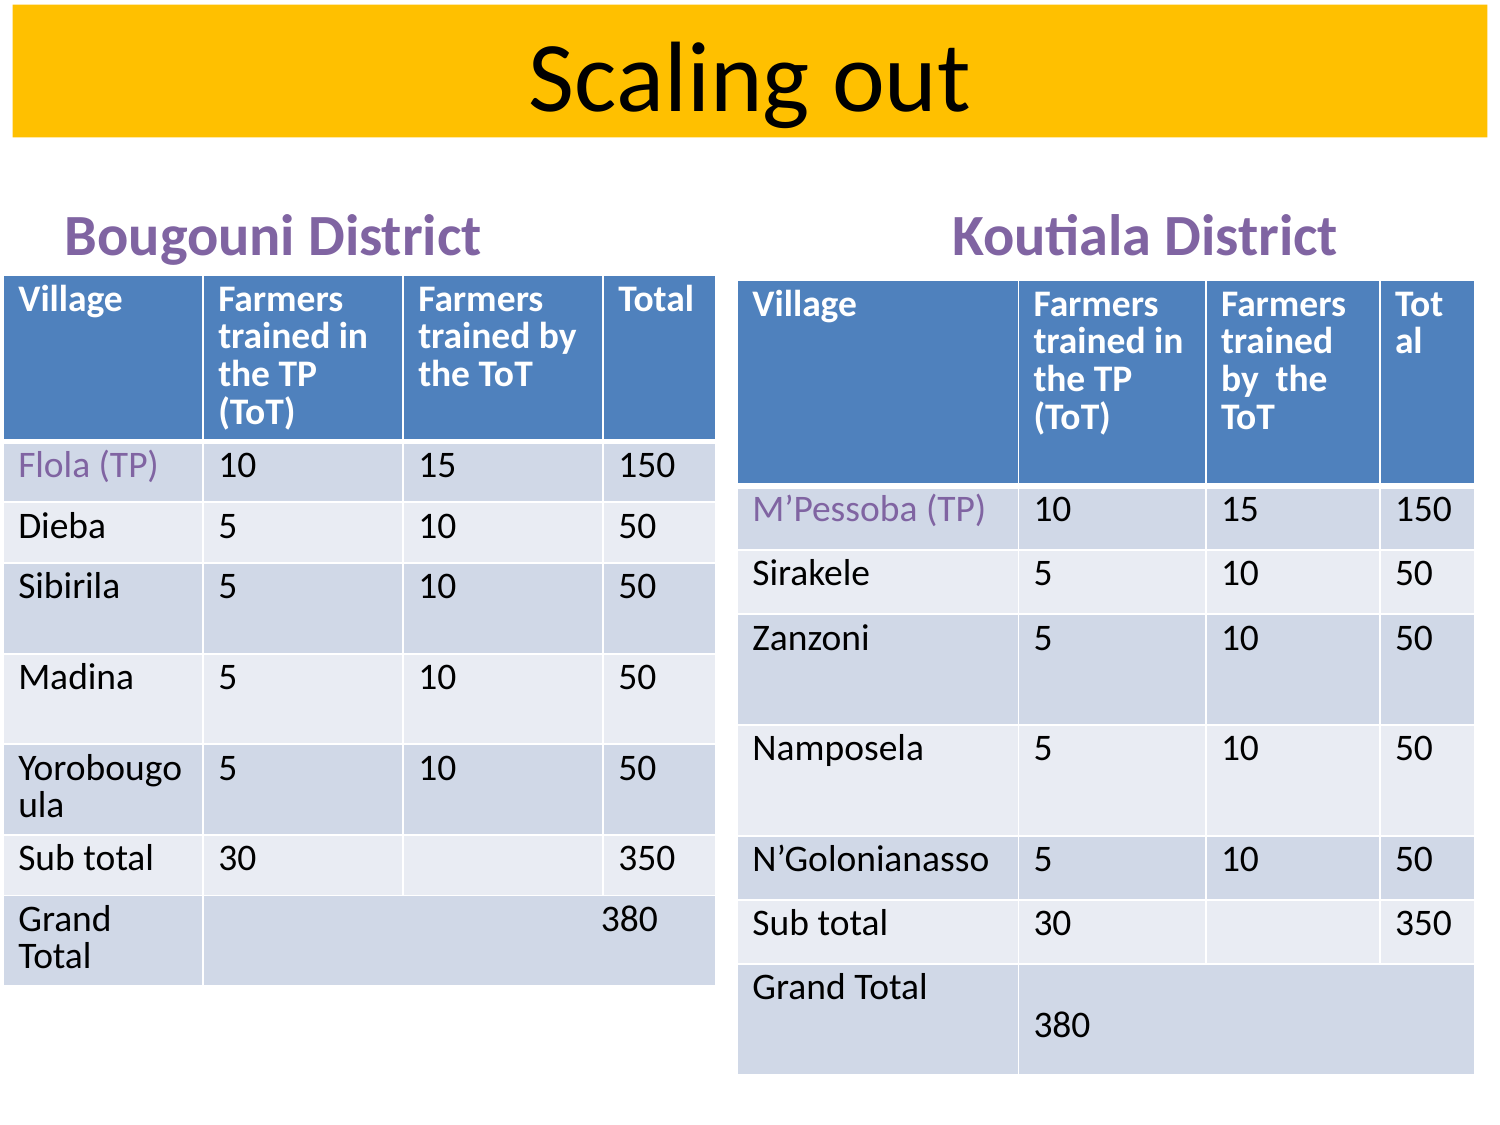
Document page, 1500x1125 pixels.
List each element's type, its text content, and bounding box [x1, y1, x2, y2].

table_cell 5 [1019, 615, 1205, 724]
table_cell Sub total [738, 901, 1018, 963]
table_cell 150 [604, 444, 715, 501]
text_box Koutiala District [937, 189, 1388, 275]
table_cell 10 [1207, 837, 1379, 899]
table_cell 150 [1381, 489, 1474, 549]
table_cell Sibirila [4, 564, 202, 653]
table_cell 10 [204, 444, 402, 501]
table_cell Madina [4, 655, 202, 743]
table_cell Dieba [4, 503, 202, 562]
table_header Village [738, 281, 1018, 483]
table_cell Sub total [4, 836, 202, 895]
table_cell N’Golonianasso [738, 837, 1018, 899]
table_header Farmers trained by the ToT [404, 276, 602, 439]
table_cell 10 [404, 564, 602, 653]
table_cell [1207, 901, 1379, 963]
table_header Farmers trained in the TP (ToT) [204, 276, 402, 439]
table_cell 50 [1381, 837, 1474, 899]
text_box Bougouni District [49, 189, 500, 275]
table_cell 50 [1381, 726, 1474, 835]
table_cell 5 [204, 564, 402, 653]
table_cell Flola (TP) [4, 444, 202, 501]
table_cell 50 [604, 564, 715, 653]
table_cell Grand Total [4, 896, 202, 985]
table_cell 50 [604, 655, 715, 743]
table_cell Namposela [738, 726, 1018, 835]
table_cell 5 [1019, 551, 1205, 613]
table_header Farmers trained by the ToT [1207, 281, 1379, 483]
table_cell 5 [1019, 837, 1205, 899]
table_cell 5 [204, 745, 402, 834]
table_cell 10 [1207, 615, 1379, 724]
table_header Village [4, 276, 202, 439]
table_header Total [604, 276, 715, 439]
table_cell M’Pessoba (TP) [738, 489, 1018, 549]
table_cell 10 [1019, 489, 1205, 549]
table_cell 10 [404, 503, 602, 562]
table_cell 5 [1019, 726, 1205, 835]
table_header Farmers trained in the TP (ToT) [1019, 281, 1205, 483]
title Scaling out [12, 4, 1488, 138]
table_cell Zanzoni [738, 615, 1018, 724]
table_cell Grand Total [738, 965, 1018, 1074]
table_cell 50 [604, 503, 715, 562]
table_cell 50 [1381, 551, 1474, 613]
table_cell 15 [404, 444, 602, 501]
table_cell 350 [604, 836, 715, 895]
table_cell 50 [1381, 615, 1474, 724]
table_cell 10 [1207, 726, 1379, 835]
table_cell 380 [1019, 965, 1474, 1074]
table_cell [404, 836, 602, 895]
table_cell 30 [1019, 901, 1205, 963]
table_cell 5 [204, 503, 402, 562]
table_cell 15 [1207, 489, 1379, 549]
table_cell 380 [204, 896, 715, 985]
table_cell Sirakele [738, 551, 1018, 613]
table_cell Yorobougoula [4, 745, 202, 834]
table_cell 350 [1381, 901, 1474, 963]
table_cell 5 [204, 655, 402, 743]
table_cell 10 [404, 745, 602, 834]
table_cell 50 [604, 745, 715, 834]
table_header Total [1381, 281, 1474, 483]
table_cell 10 [1207, 551, 1379, 613]
table_cell 10 [404, 655, 602, 743]
table_cell 30 [204, 836, 402, 895]
